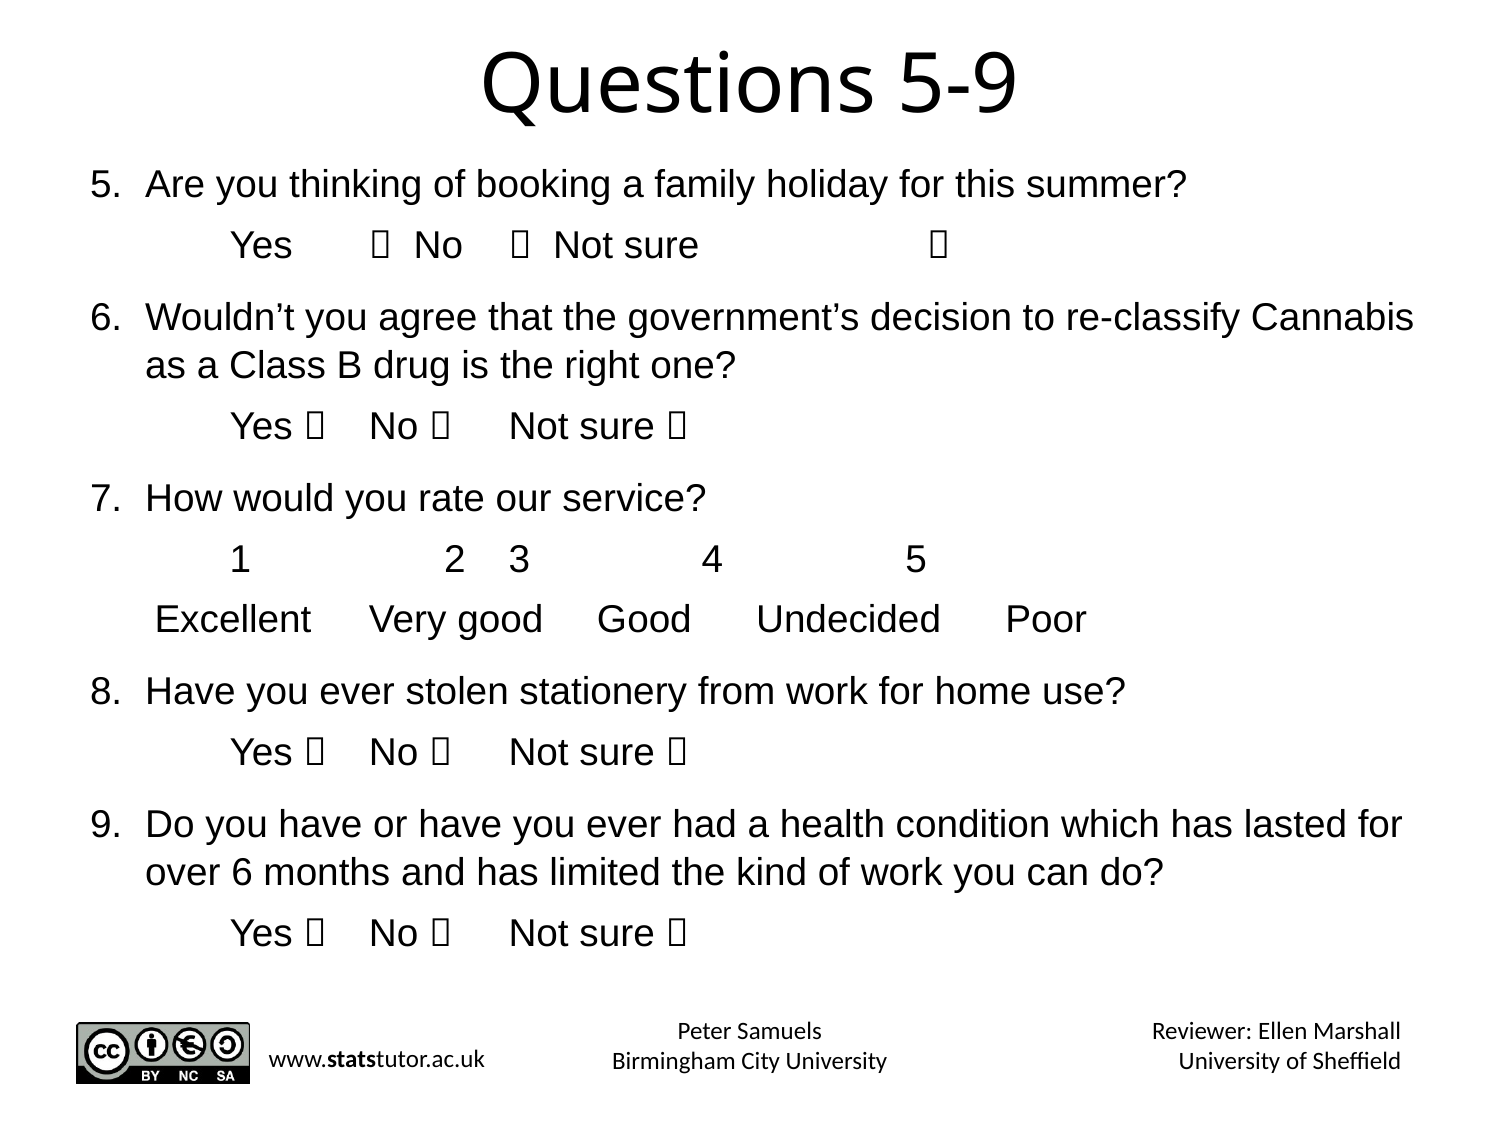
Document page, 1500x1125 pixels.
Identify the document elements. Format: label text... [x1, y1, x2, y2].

text_box Reviewer: Ellen Marshall University of Sheffield [1038, 1007, 1417, 1083]
title Questions 5-9 [75, 21, 1425, 138]
picture [76, 1022, 251, 1084]
list Are you thinking of booking a family holiday for this summer? Yes  No  Not sure  Wouldn’t you agree that the government’s decision to re-classify Cannabis as a Class B drug is the right one? Yes  No  Not sure  How would you rate our service? 1 2 3 4 5 Excellent Very good Good Undecided Poor Have you ever stolen stationery from work for home use? Yes  No  Not sure  Do you have or have you ever had a health condition which has lasted for over 6 months and has limited the kind of work you can do? Yes  No  Not sure  [75, 149, 1447, 965]
text_box www.statstutor.ac.uk [254, 1035, 526, 1080]
text_box Peter Samuels Birmingham City University [549, 1007, 951, 1083]
